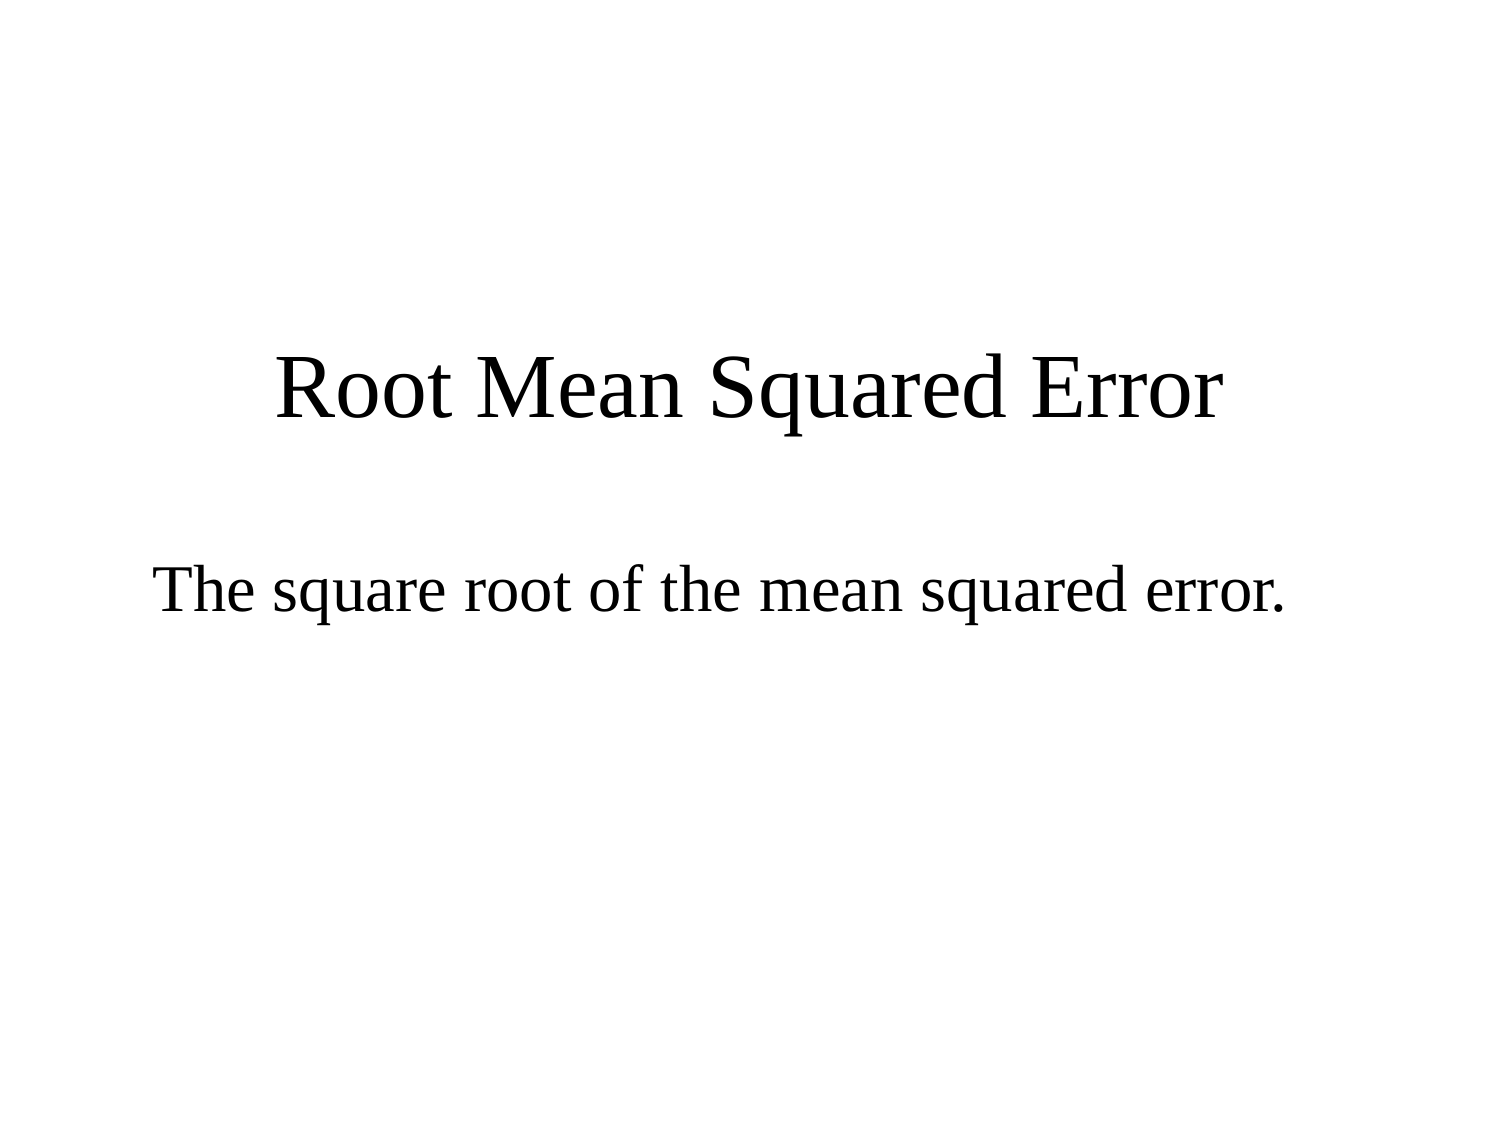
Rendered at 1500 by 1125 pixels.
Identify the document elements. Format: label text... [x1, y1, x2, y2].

subtitle The square root of the mean squared error. [137, 537, 1413, 825]
title Root Mean Squared Error [112, 287, 1388, 475]
